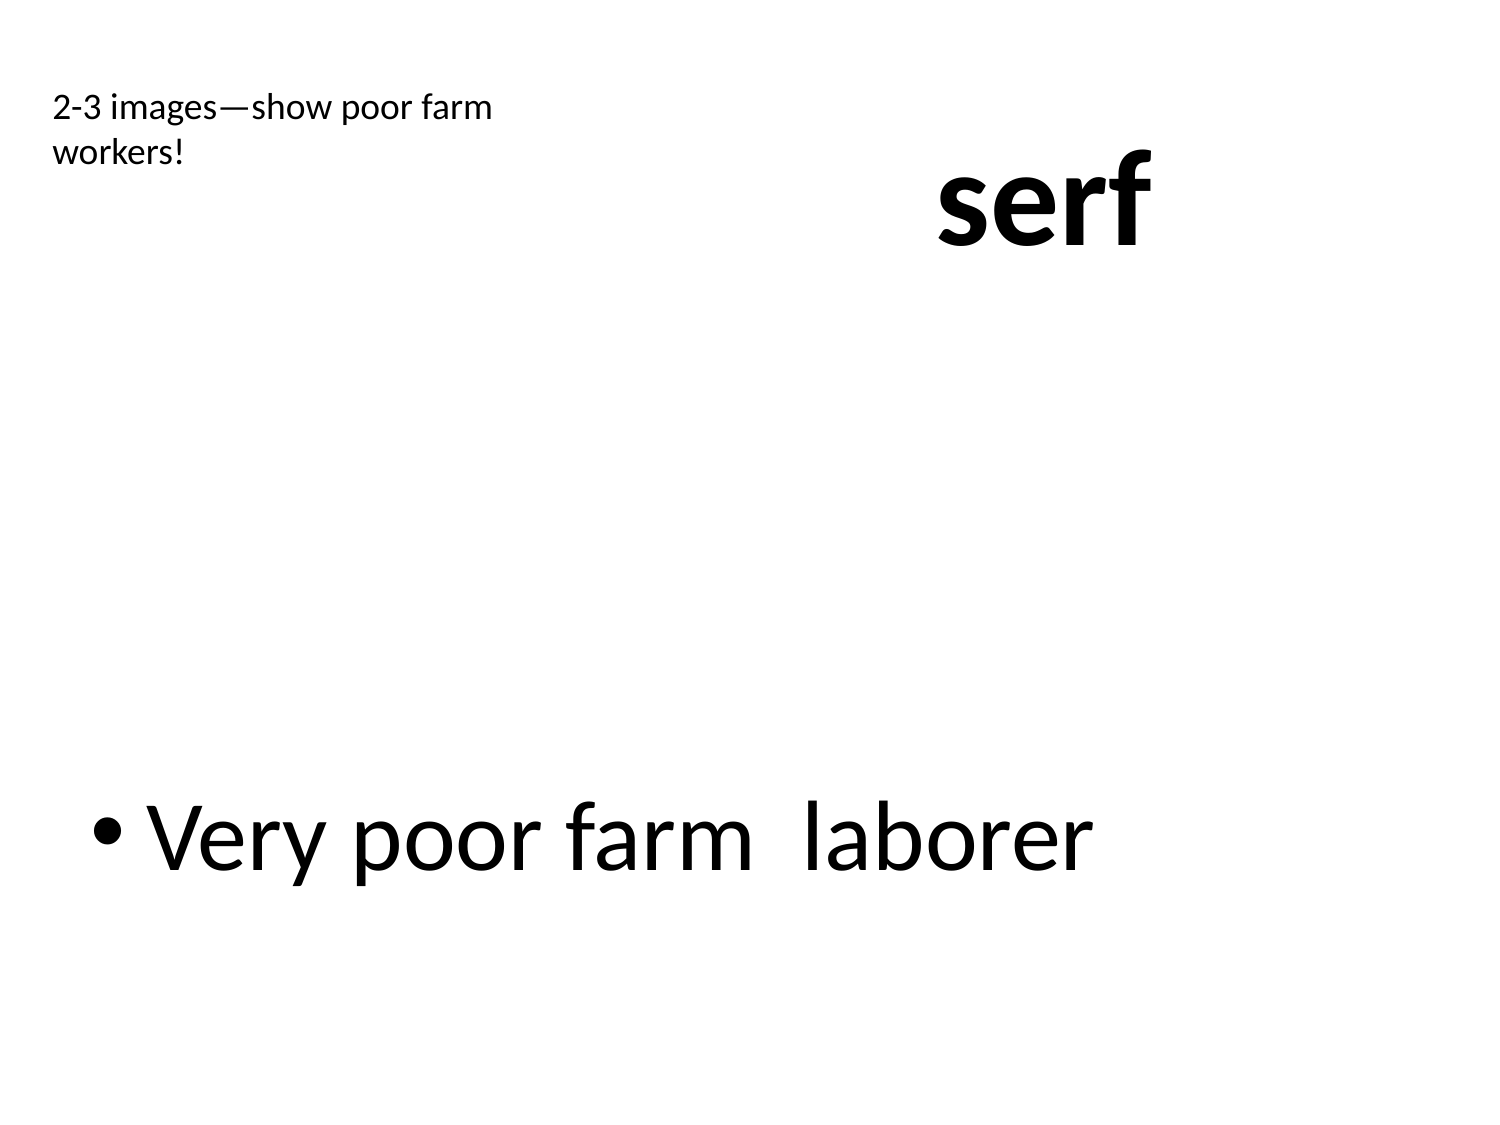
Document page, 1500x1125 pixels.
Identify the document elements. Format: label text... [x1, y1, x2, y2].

list Very poor farm laborer [75, 762, 1425, 1005]
text_box 2-3 images—show poor farm workers! [37, 74, 588, 180]
title serf [637, 75, 1450, 305]
